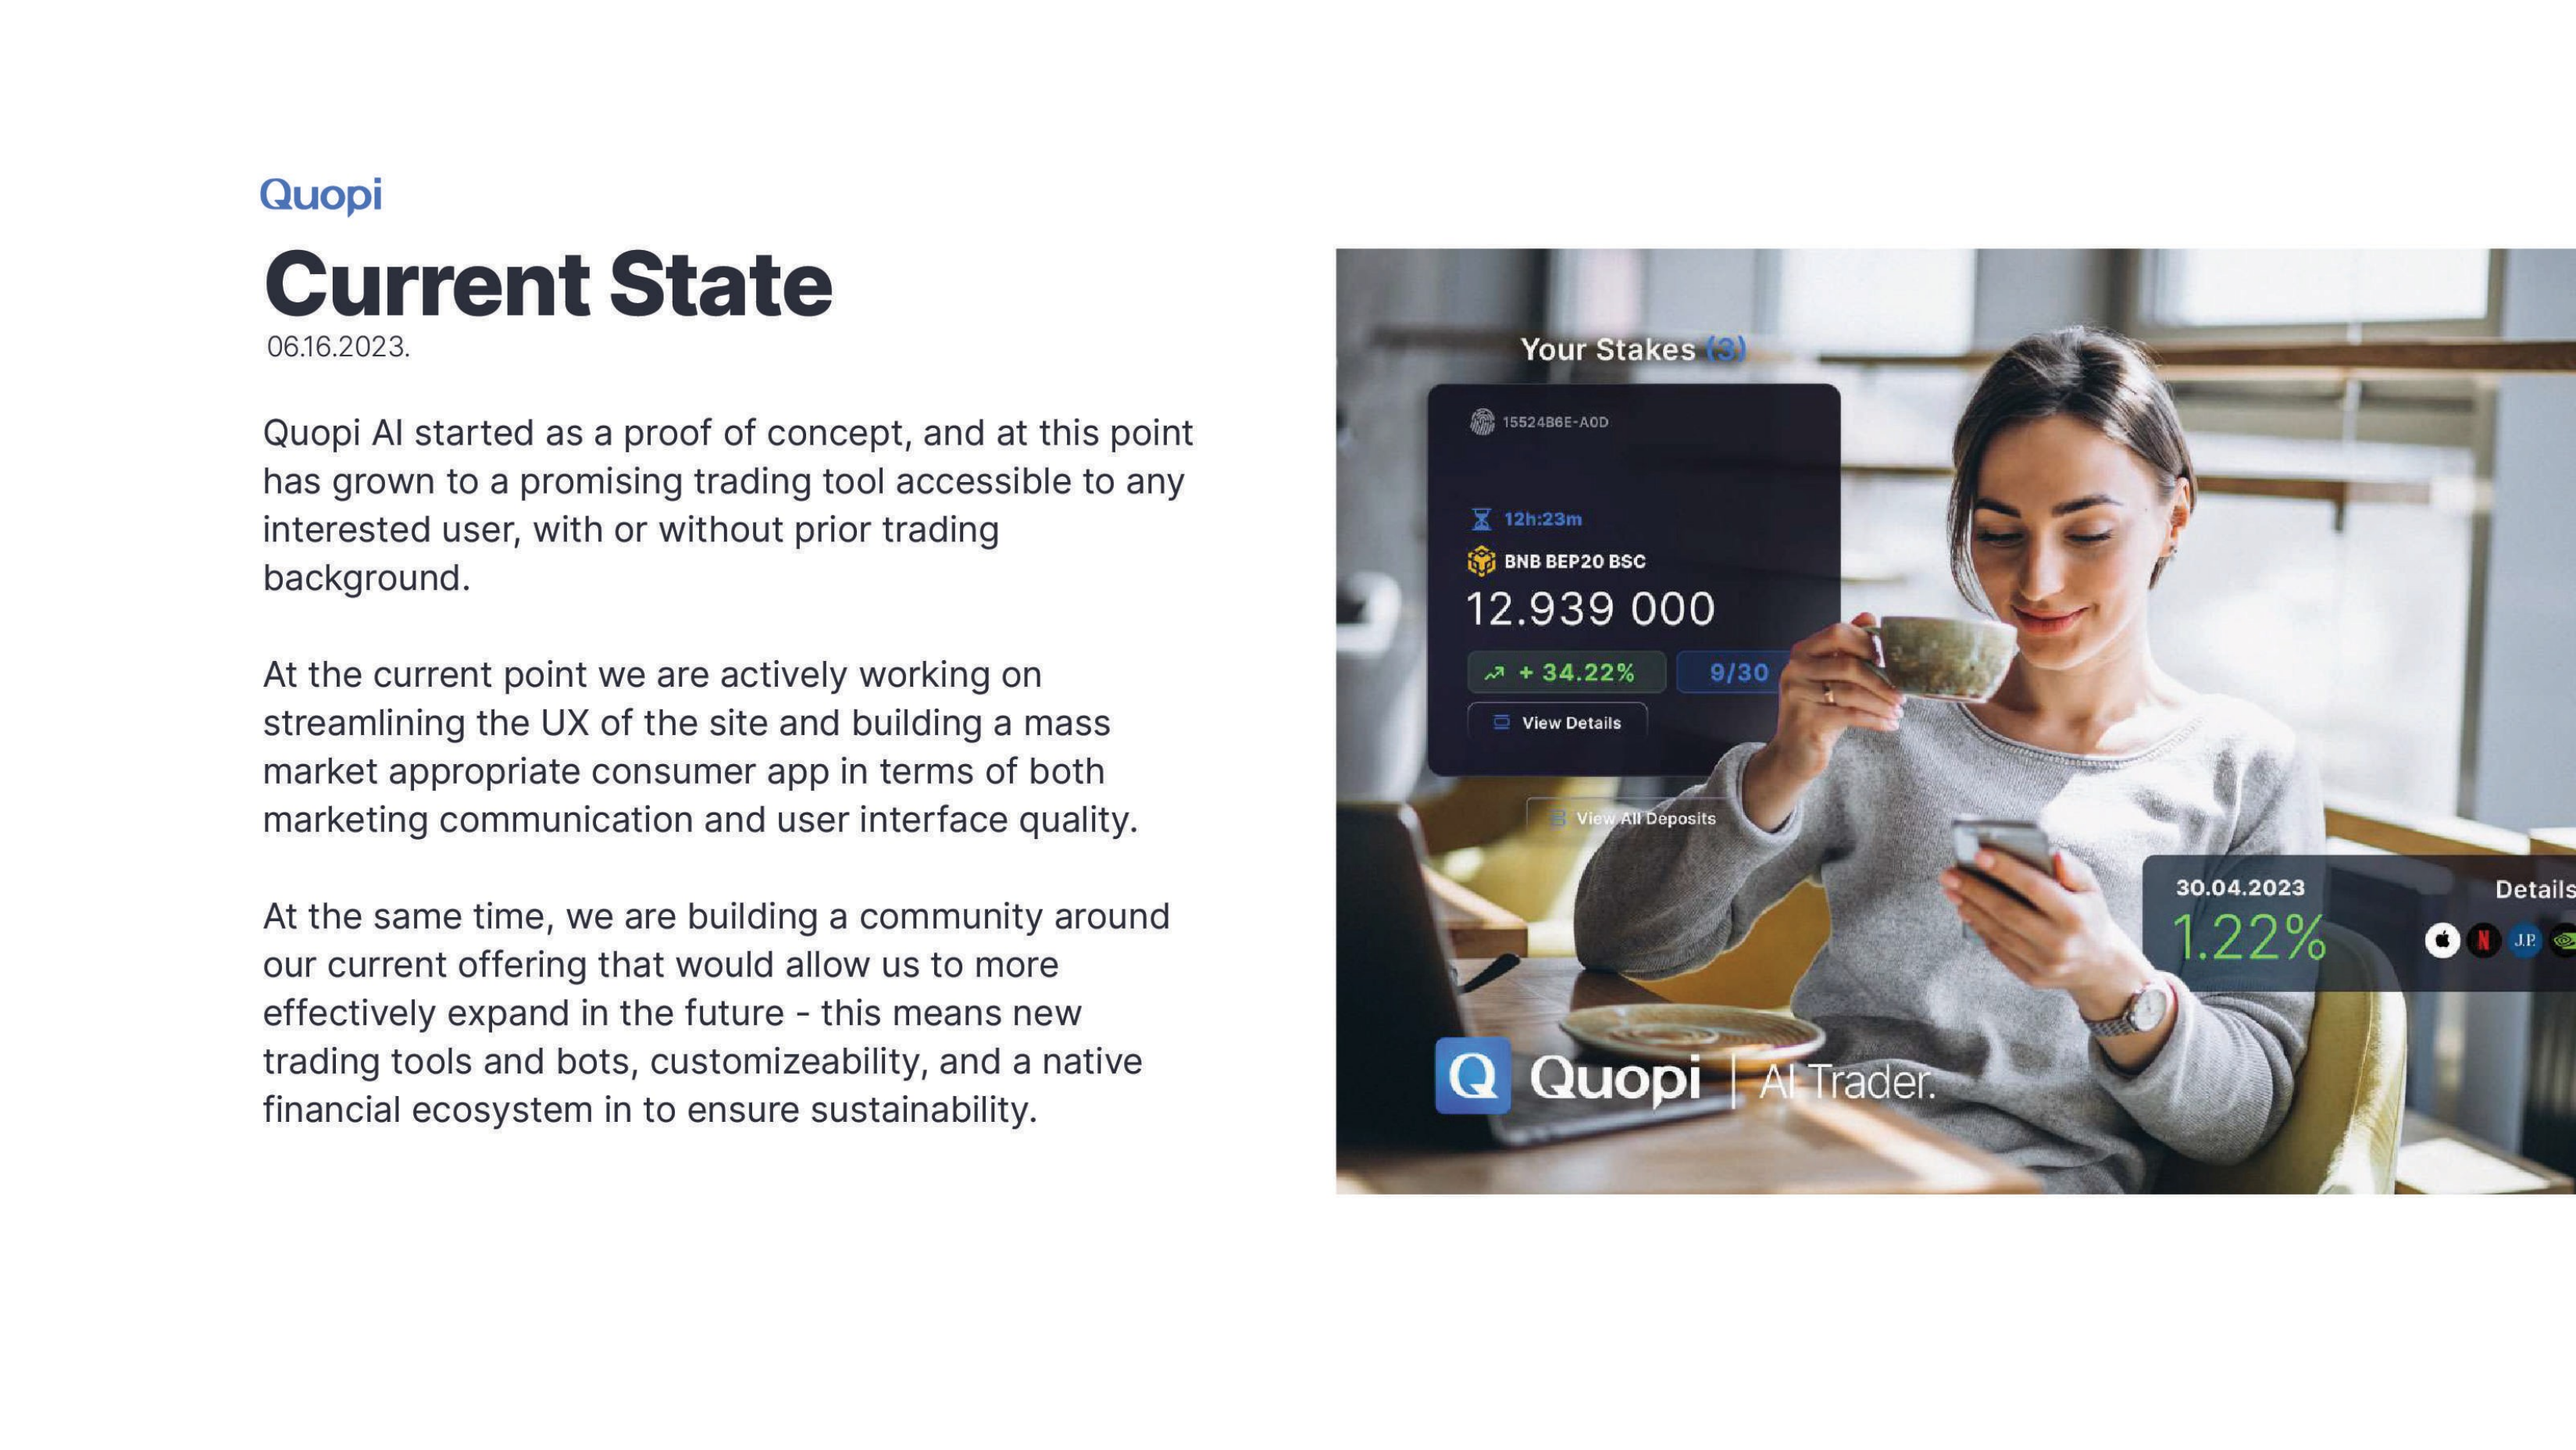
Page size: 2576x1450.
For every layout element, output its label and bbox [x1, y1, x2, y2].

picture [257, 173, 2576, 1198]
